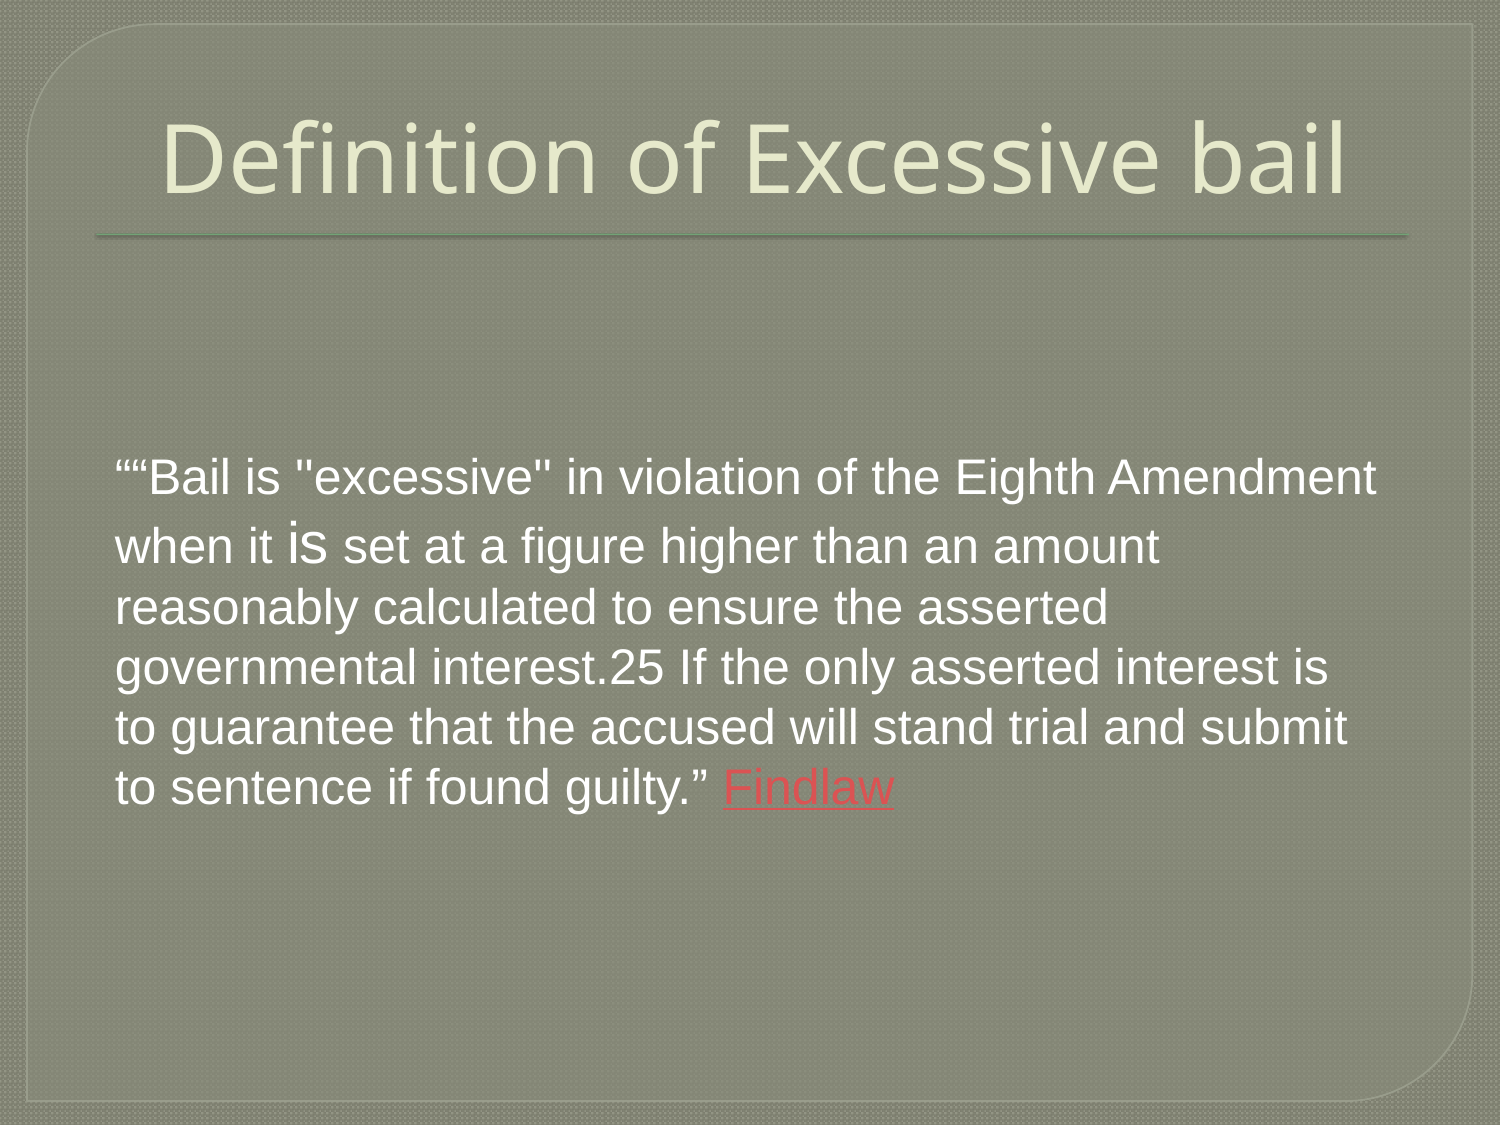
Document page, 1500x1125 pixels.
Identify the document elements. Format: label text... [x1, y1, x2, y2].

title Definition of Excessive bail [75, 41, 1425, 229]
text_box ““Bail is ''excessive'' in violation of the Eighth Amendment when it is set at a figure higher than an amount reasonably calculated to ensure the asserted governmental interest.25 If the only asserted interest is to guarantee that the accused will stand trial and submit to sentence if found guilty.” Findlaw [99, 437, 1400, 883]
